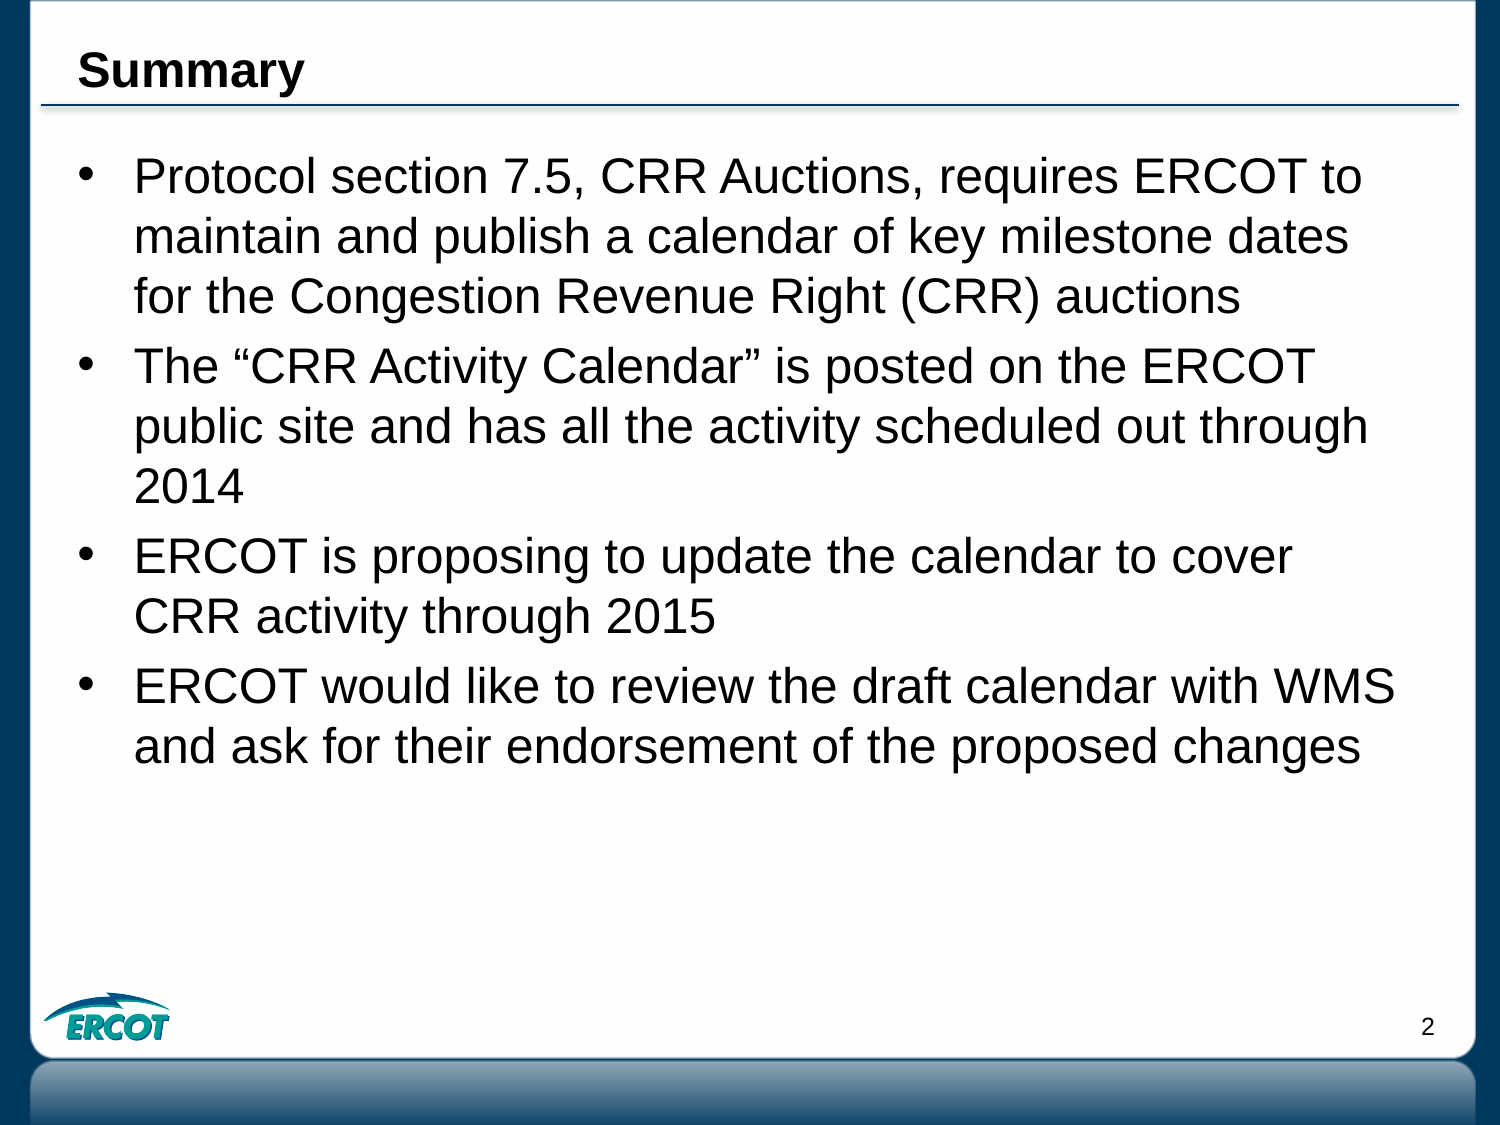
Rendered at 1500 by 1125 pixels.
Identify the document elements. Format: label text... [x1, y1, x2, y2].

list Protocol section 7.5, CRR Auctions, requires ERCOT to maintain and publish a calendar of key milestone dates for the Congestion Revenue Right (CRR) auctions The “CRR Activity Calendar” is posted on the ERCOT public site and has all the activity scheduled out through 2014 ERCOT is proposing to update the calendar to cover CRR activity through 2015 ERCOT would like to review the draft calendar with WMS and ask for their endorsement of the proposed changes [62, 135, 1413, 976]
picture [0, 0, 1500, 1125]
title Summary [62, 29, 1450, 106]
